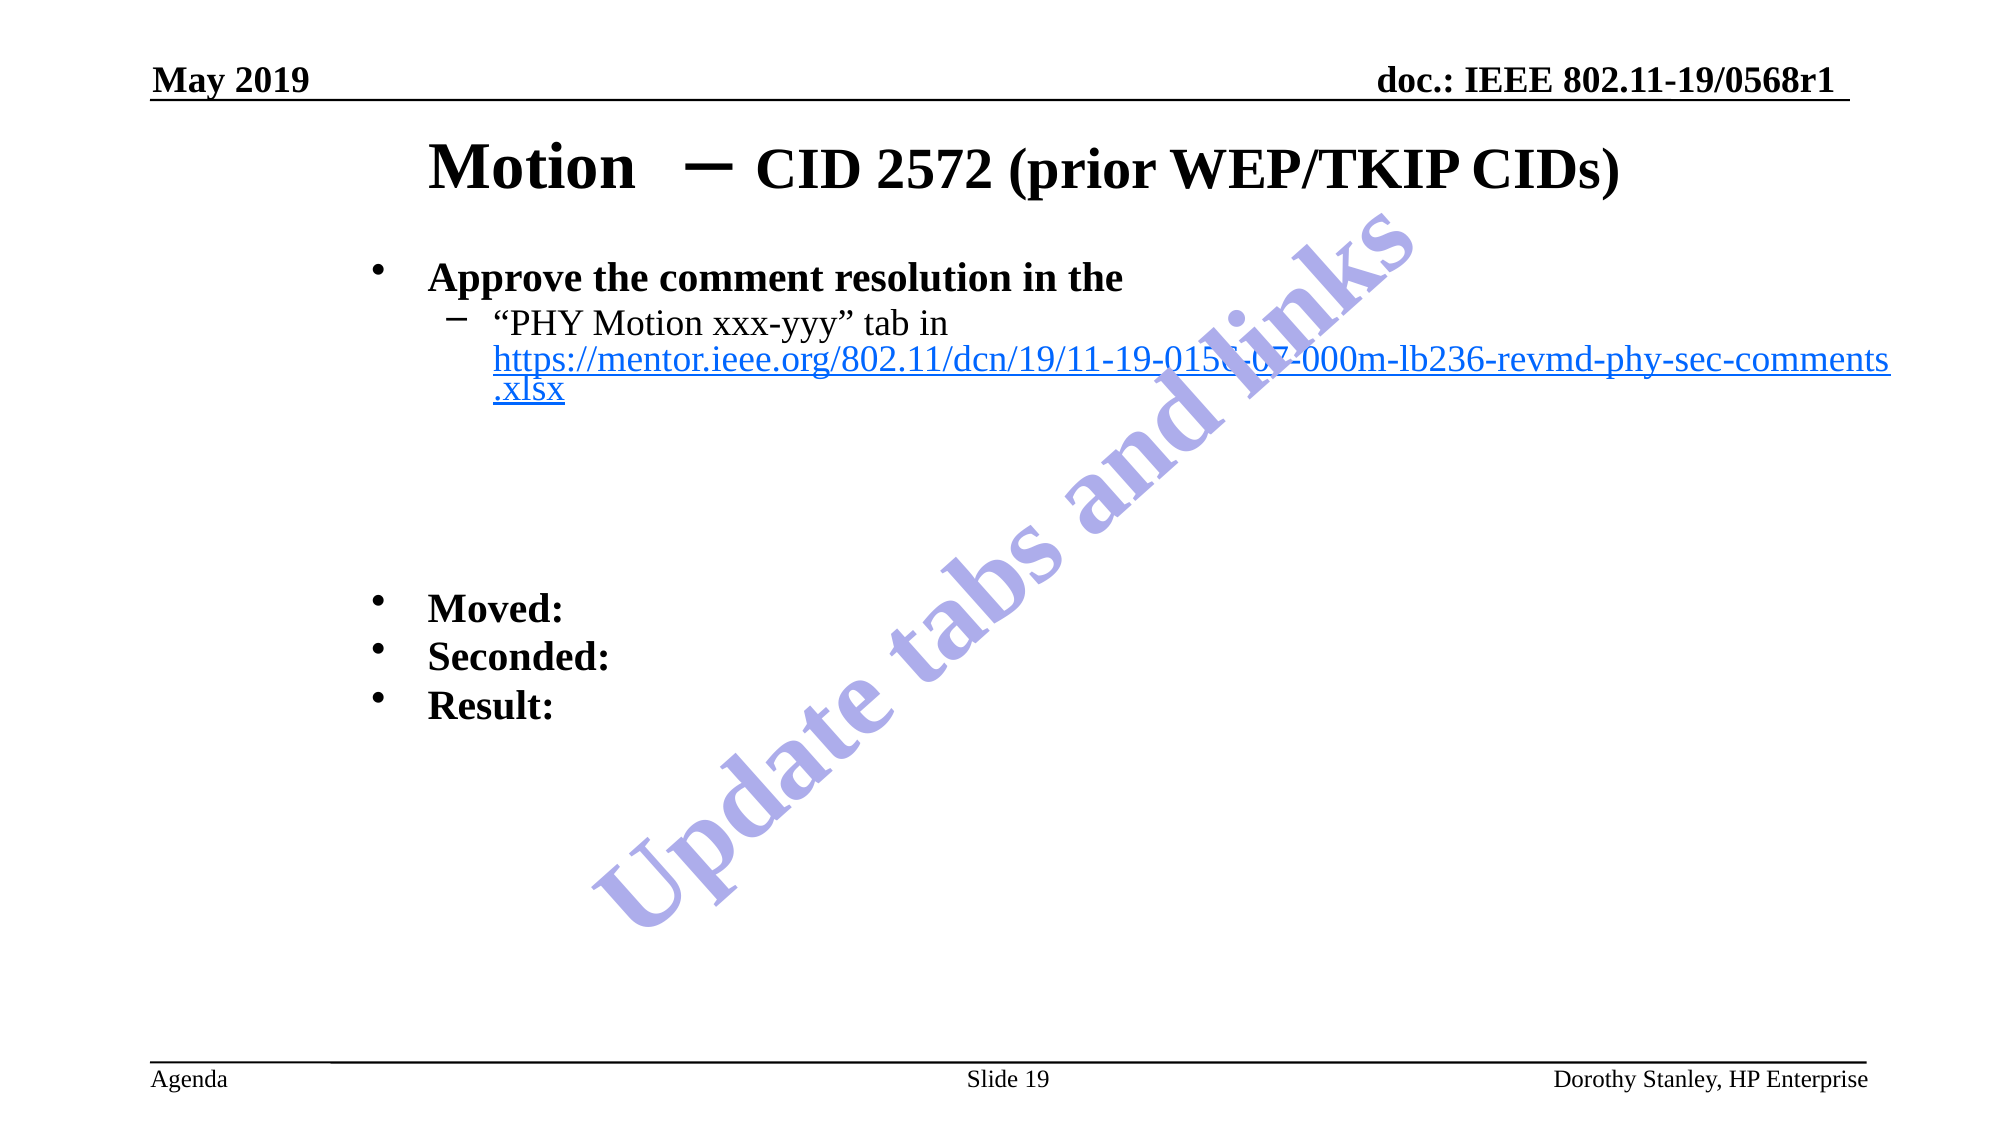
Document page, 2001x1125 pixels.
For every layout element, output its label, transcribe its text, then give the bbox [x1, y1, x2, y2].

title Motion – CID 2572 (prior WEP/TKIP CIDs) [200, 75, 1850, 250]
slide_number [152, 54, 567, 100]
text_box Update tabs and links [547, 147, 1452, 977]
list Approve the comment resolution in the “PHY Motion xxx-yyy” tab in https://mentor.ieee.org/802.11/dcn/19/11-19-0156-07-000m-lb236-revmd-phy-sec-comments.xlsx Moved: Seconded: Result: [356, 251, 1911, 1002]
slide_number Slide 19 [966, 1062, 1051, 1093]
footer Dorothy Stanley, HP Enterprise [1549, 1062, 1869, 1093]
